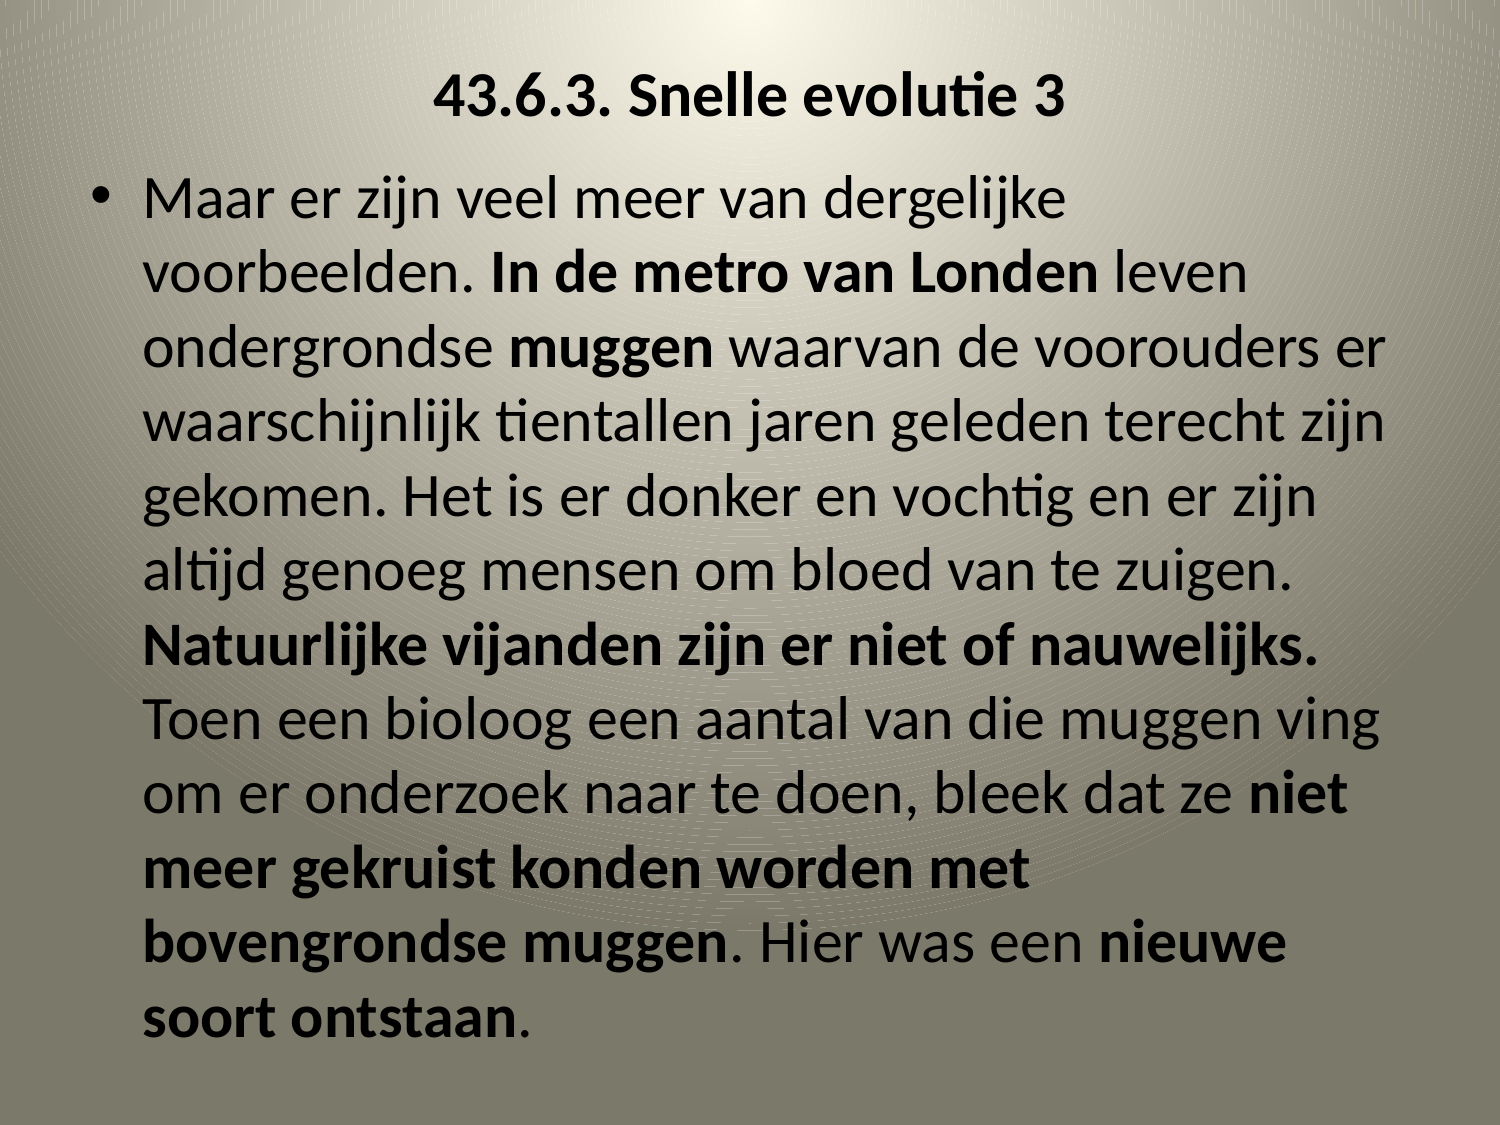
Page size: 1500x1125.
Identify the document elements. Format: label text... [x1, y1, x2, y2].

title 43.6.3. Snelle evolutie 3 [75, 45, 1425, 138]
list Maar er zijn veel meer van dergelijke voorbeelden. In de metro van Londen leven ondergrondse muggen waarvan de voorouders er waarschijnlijk tientallen jaren geleden terecht zijn gekomen. Het is er donker en vochtig en er zijn altijd genoeg mensen om bloed van te zuigen. Natuurlijke vijanden zijn er niet of nauwelijks. Toen een bioloog een aantal van die muggen ving om er onderzoek naar te doen, bleek dat ze niet meer gekruist konden worden met bovengrondse muggen. Hier was een nieuwe soort ontstaan. [75, 149, 1425, 1059]
